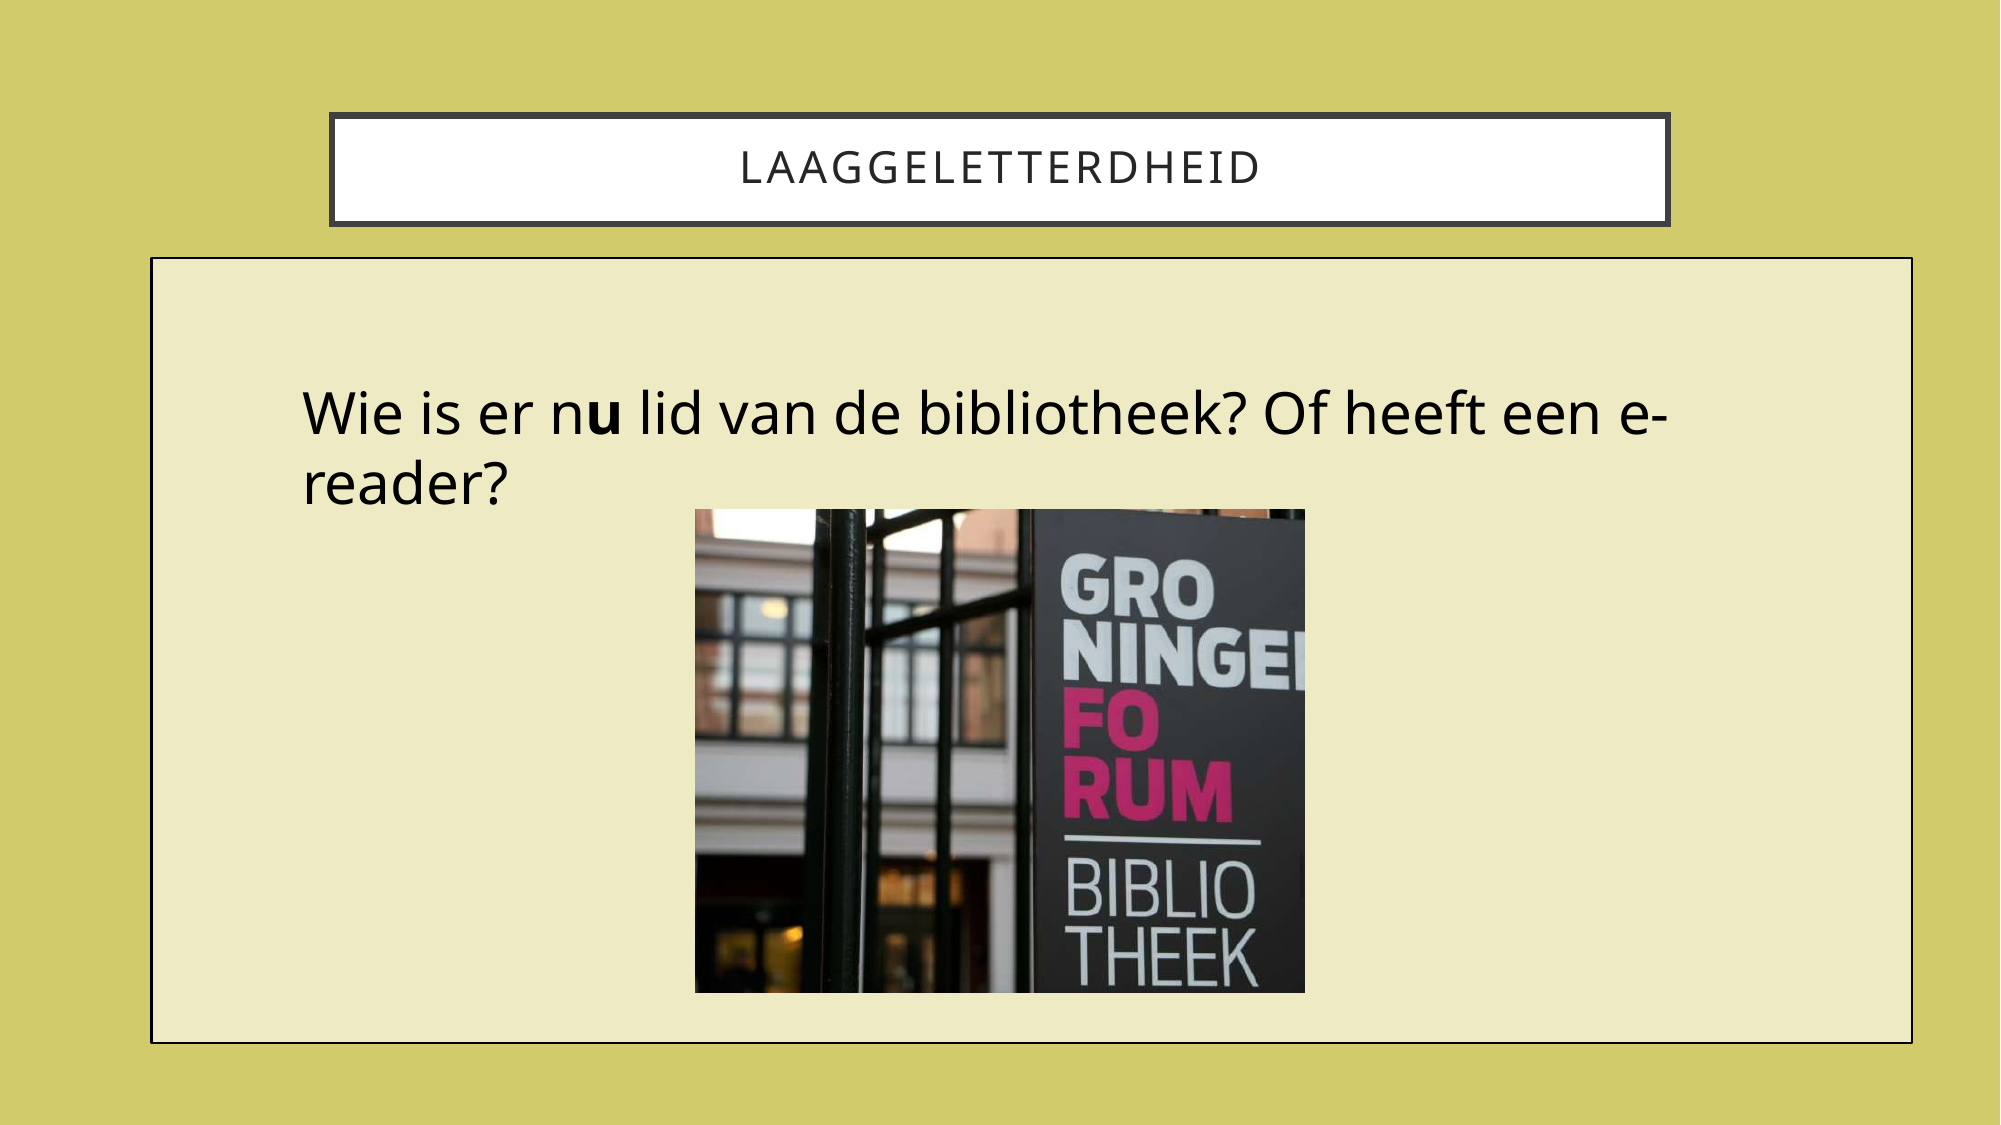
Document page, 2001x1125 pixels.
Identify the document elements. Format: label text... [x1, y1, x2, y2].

text_box Wie is er nu lid van de bibliotheek? Of heeft een e-reader? [287, 368, 1713, 524]
title LAAGGELETTERDHEID [329, 112, 1671, 227]
picture [695, 509, 1305, 993]
text_box [150, 257, 1913, 1044]
